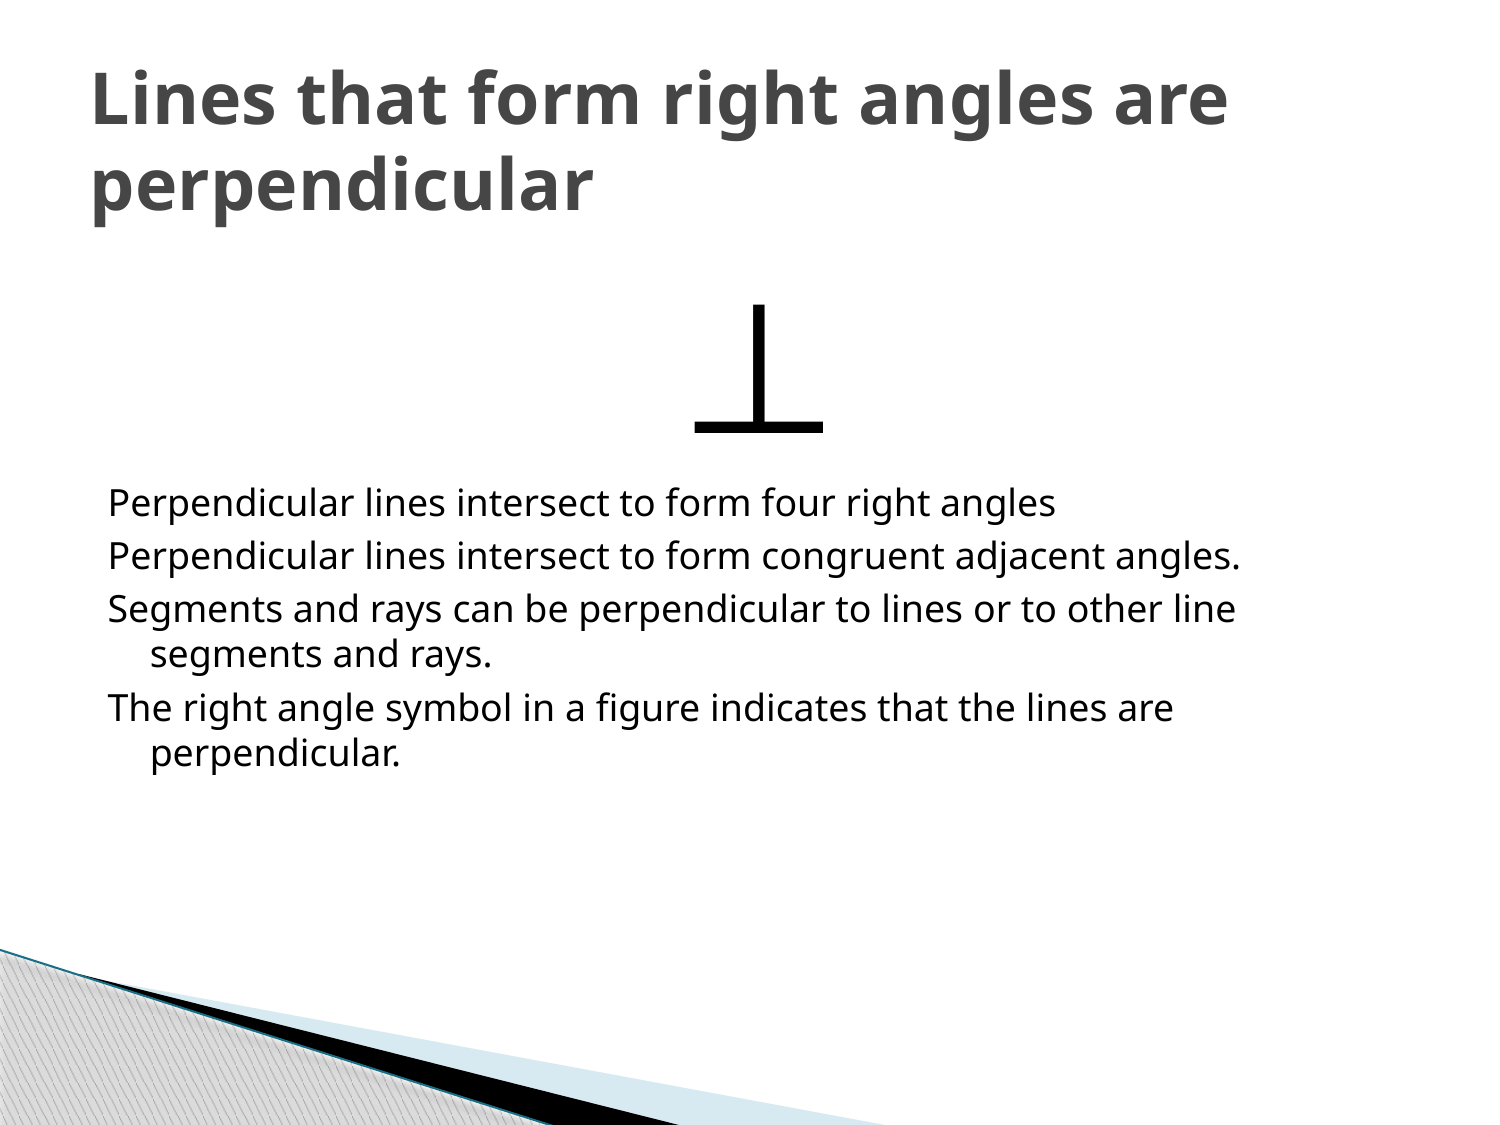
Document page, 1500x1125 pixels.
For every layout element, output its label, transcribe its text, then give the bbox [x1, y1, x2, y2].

title Lines that form right angles are perpendicular [75, 45, 1425, 233]
list ⊥ Perpendicular lines intersect to form four right angles Perpendicular lines intersect to form congruent adjacent angles. Segments and rays can be perpendicular to lines or to other line segments and rays. The right angle symbol in a figure indicates that the lines are perpendicular. [75, 243, 1425, 986]
